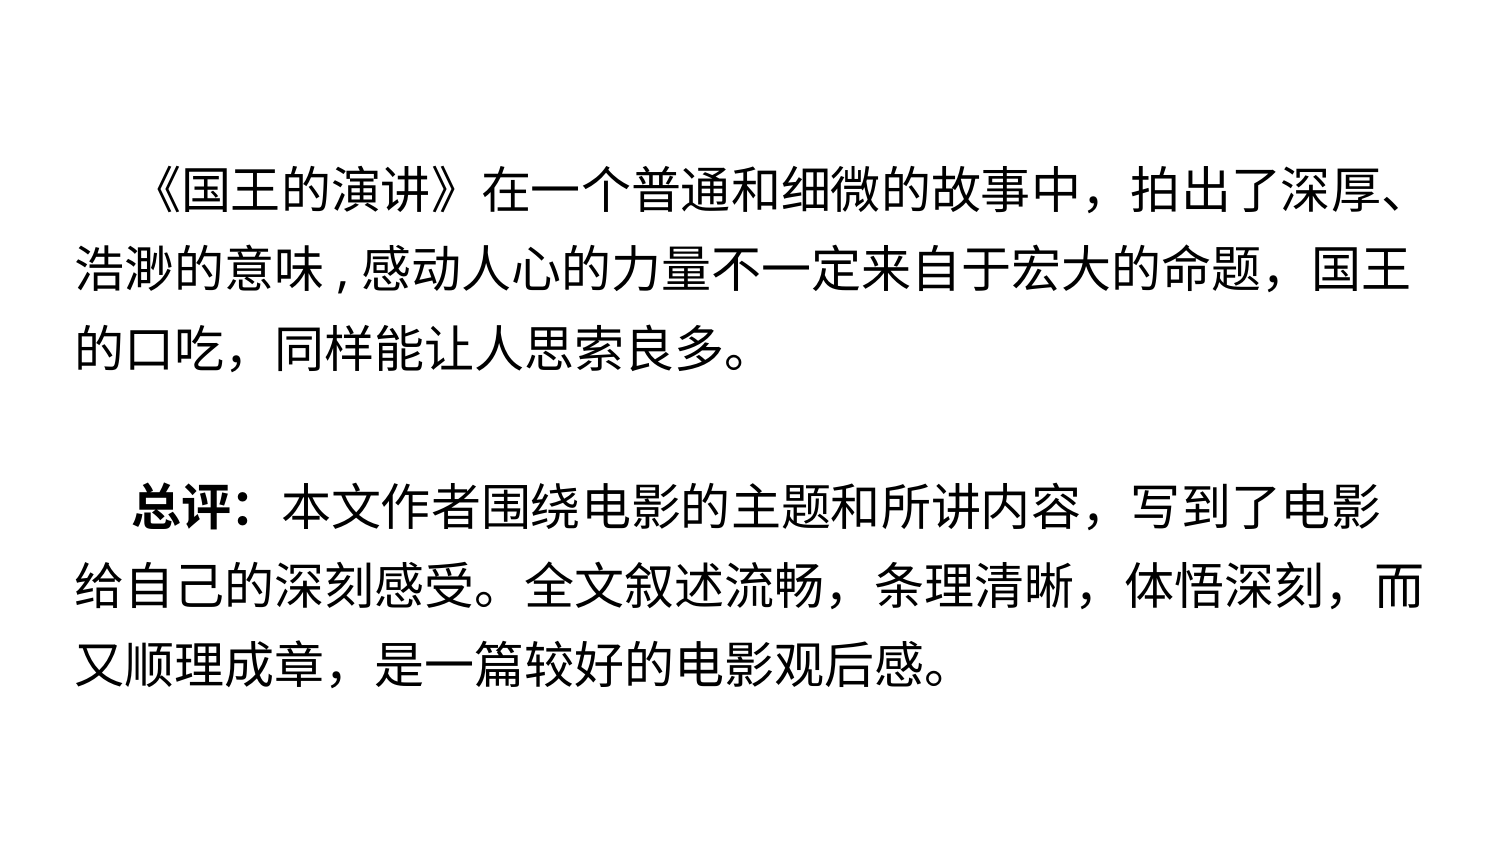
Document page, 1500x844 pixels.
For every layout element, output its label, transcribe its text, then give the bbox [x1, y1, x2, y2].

list 《国王的演讲》在一个普通和细微的故事中，拍出了深厚、浩渺的意味,感动人心的力量不一定来自于宏大的命题，国王的口吃，同样能让人思索良多。 总评：本文作者围绕电影的主题和所讲内容，写到了电影给自己的深刻感受。全文叙述流畅，条理清晰，体悟深刻，而又顺理成章，是一篇较好的电影观后感。 [59, 132, 1441, 660]
